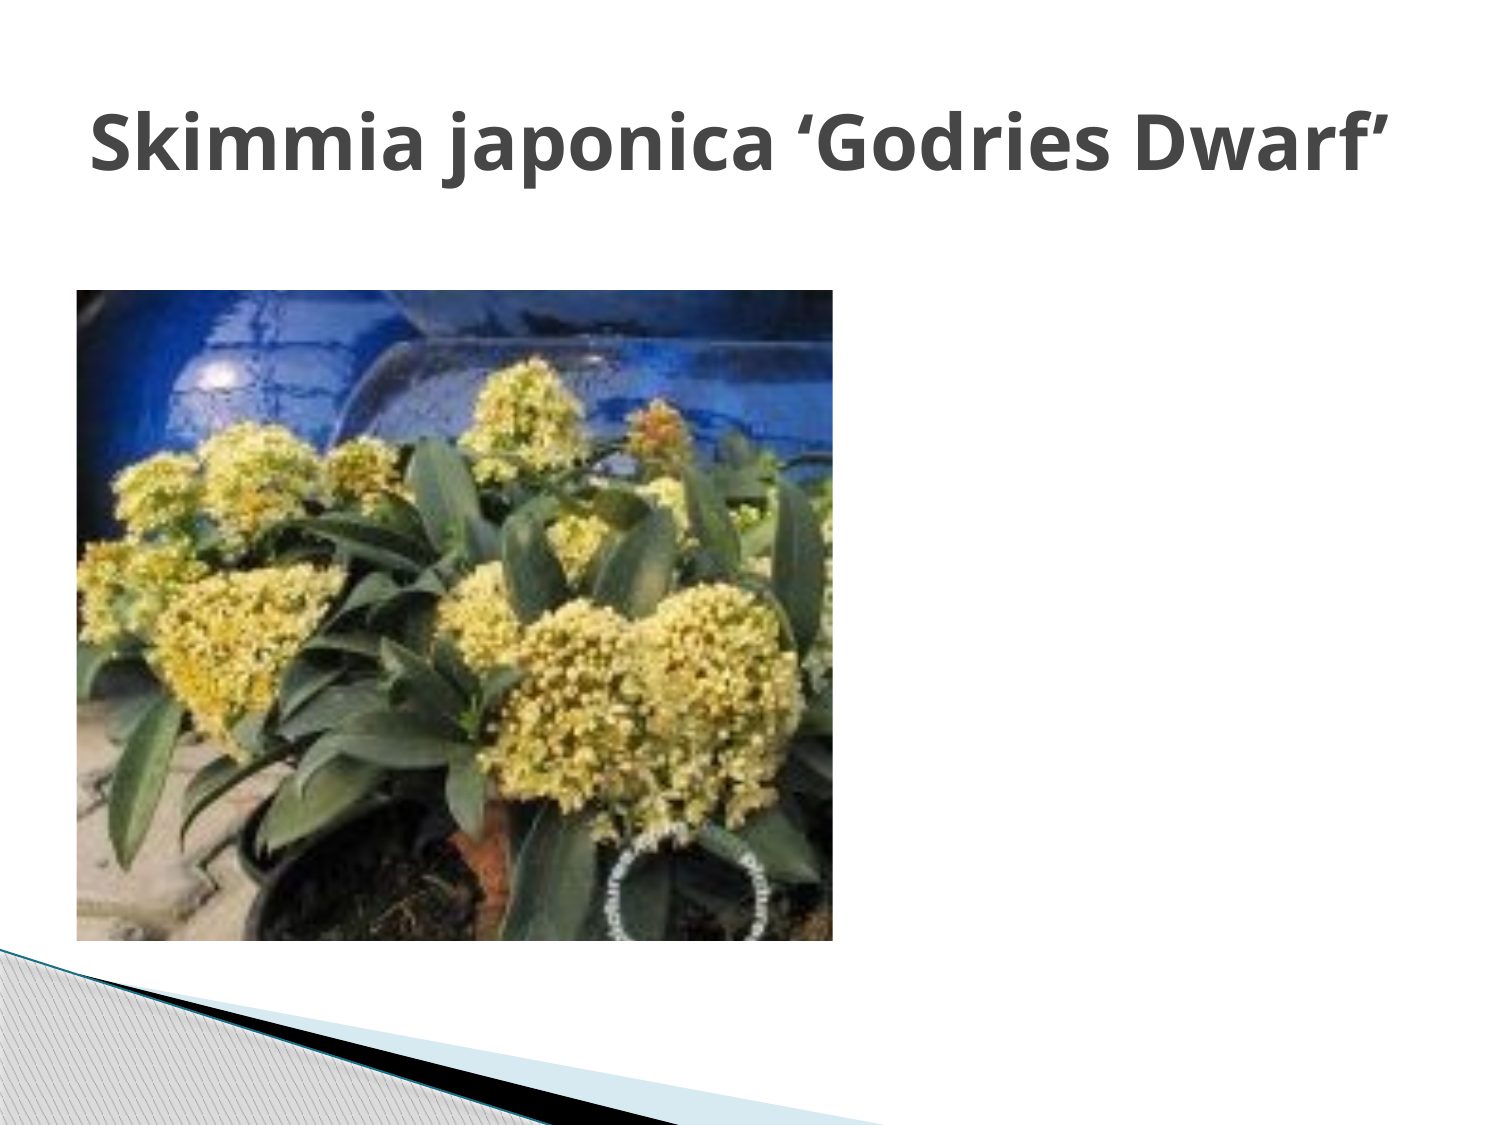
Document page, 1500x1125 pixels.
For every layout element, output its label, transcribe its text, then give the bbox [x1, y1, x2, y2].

picture [76, 290, 833, 941]
title Skimmia japonica ‘Godries Dwarf’ [75, 45, 1425, 233]
